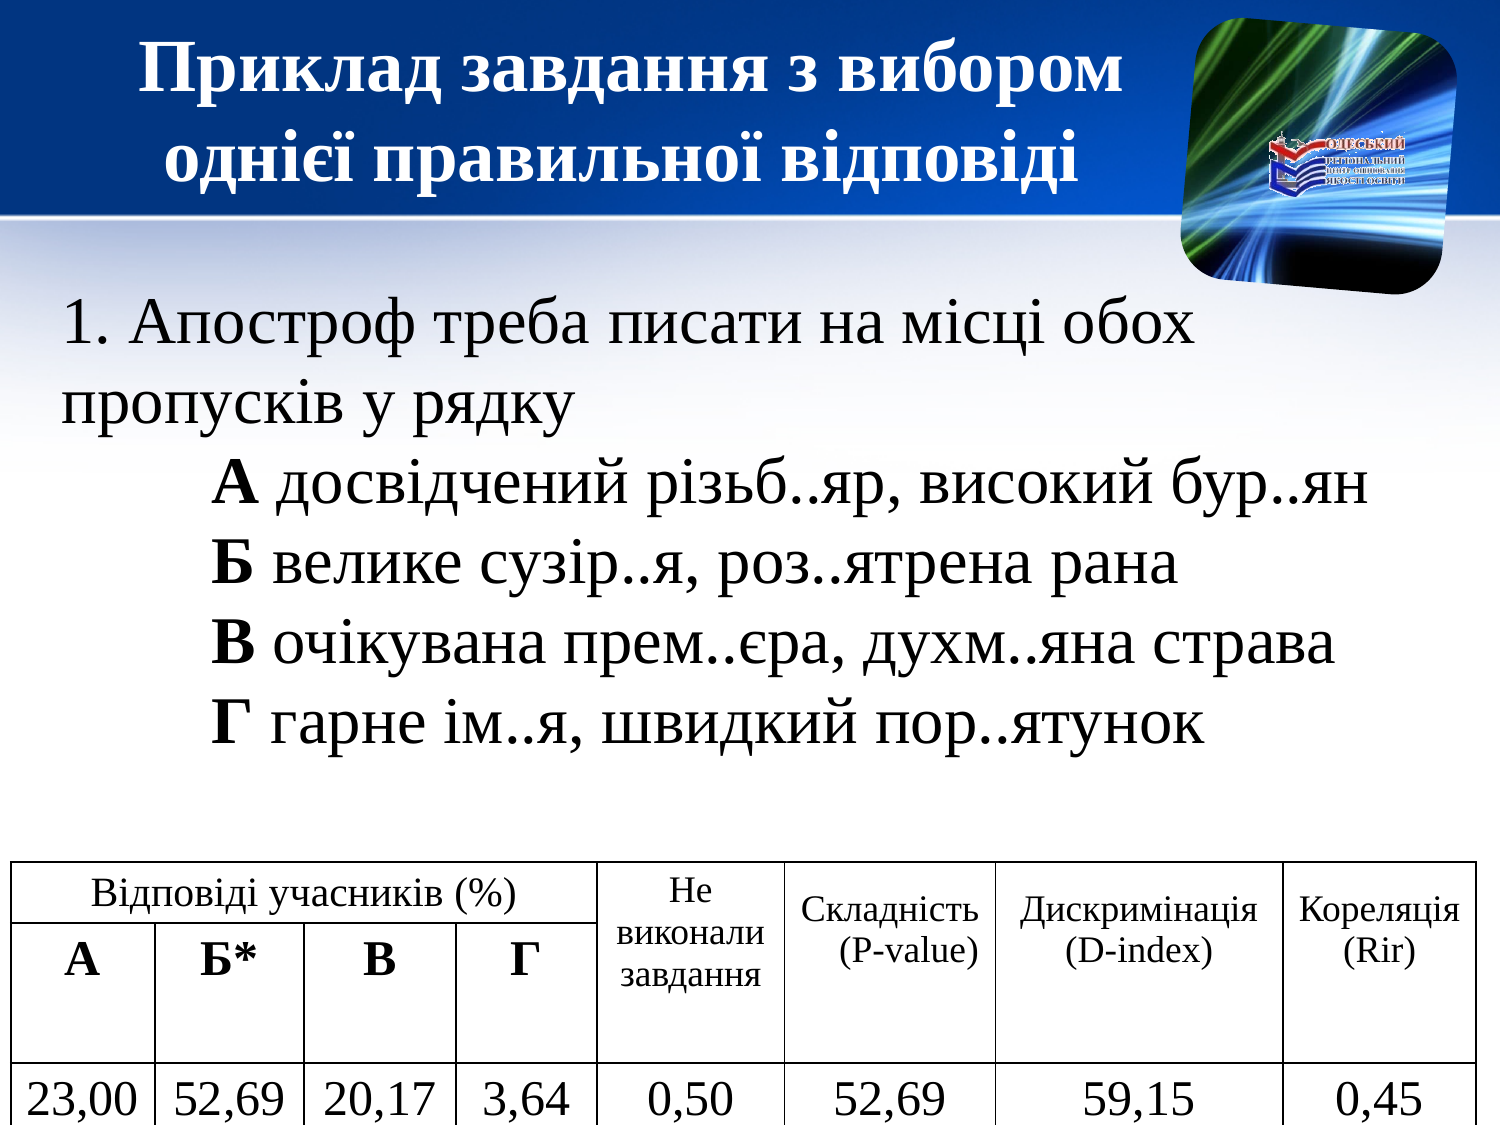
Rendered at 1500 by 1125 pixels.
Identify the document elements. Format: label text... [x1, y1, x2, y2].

table_cell 52,69 [156, 1064, 303, 1125]
table_cell 23,00 [12, 1064, 154, 1125]
table_header Дискримінація (D-index) [996, 863, 1282, 1062]
table_cell 0,50 [598, 1064, 784, 1125]
table_cell А [12, 924, 154, 1062]
table_header Не виконали завдання [598, 863, 784, 1062]
table_cell 3,64 [457, 1064, 596, 1125]
table_cell 52,69 [785, 1064, 995, 1125]
title Приклад завдання з вибором однієї правильної відповіді [37, 12, 1225, 200]
table_cell В [305, 924, 455, 1062]
table_header Складність (P-value) [785, 863, 995, 1062]
picture [0, 0, 1500, 1125]
table_header Відповіді учасників (%) [12, 863, 596, 922]
text_box 1. Апостроф треба писати на місці обох пропусків у рядку А досвідчений різьб..яр, високий бур..ян Б велике сузір..я, роз..ятрена рана В очікувана прем..єра, духм..яна страва Г гарне ім..я, швидкий пор..ятунок [46, 269, 1405, 764]
table_cell Г [457, 924, 596, 1062]
table_cell Б* [156, 924, 303, 1062]
table_cell 0,45 [1284, 1064, 1475, 1125]
table_cell 20,17 [305, 1064, 455, 1125]
table_cell 59,15 [996, 1064, 1282, 1125]
table_header Кореляція (Rir) [1284, 863, 1475, 1062]
